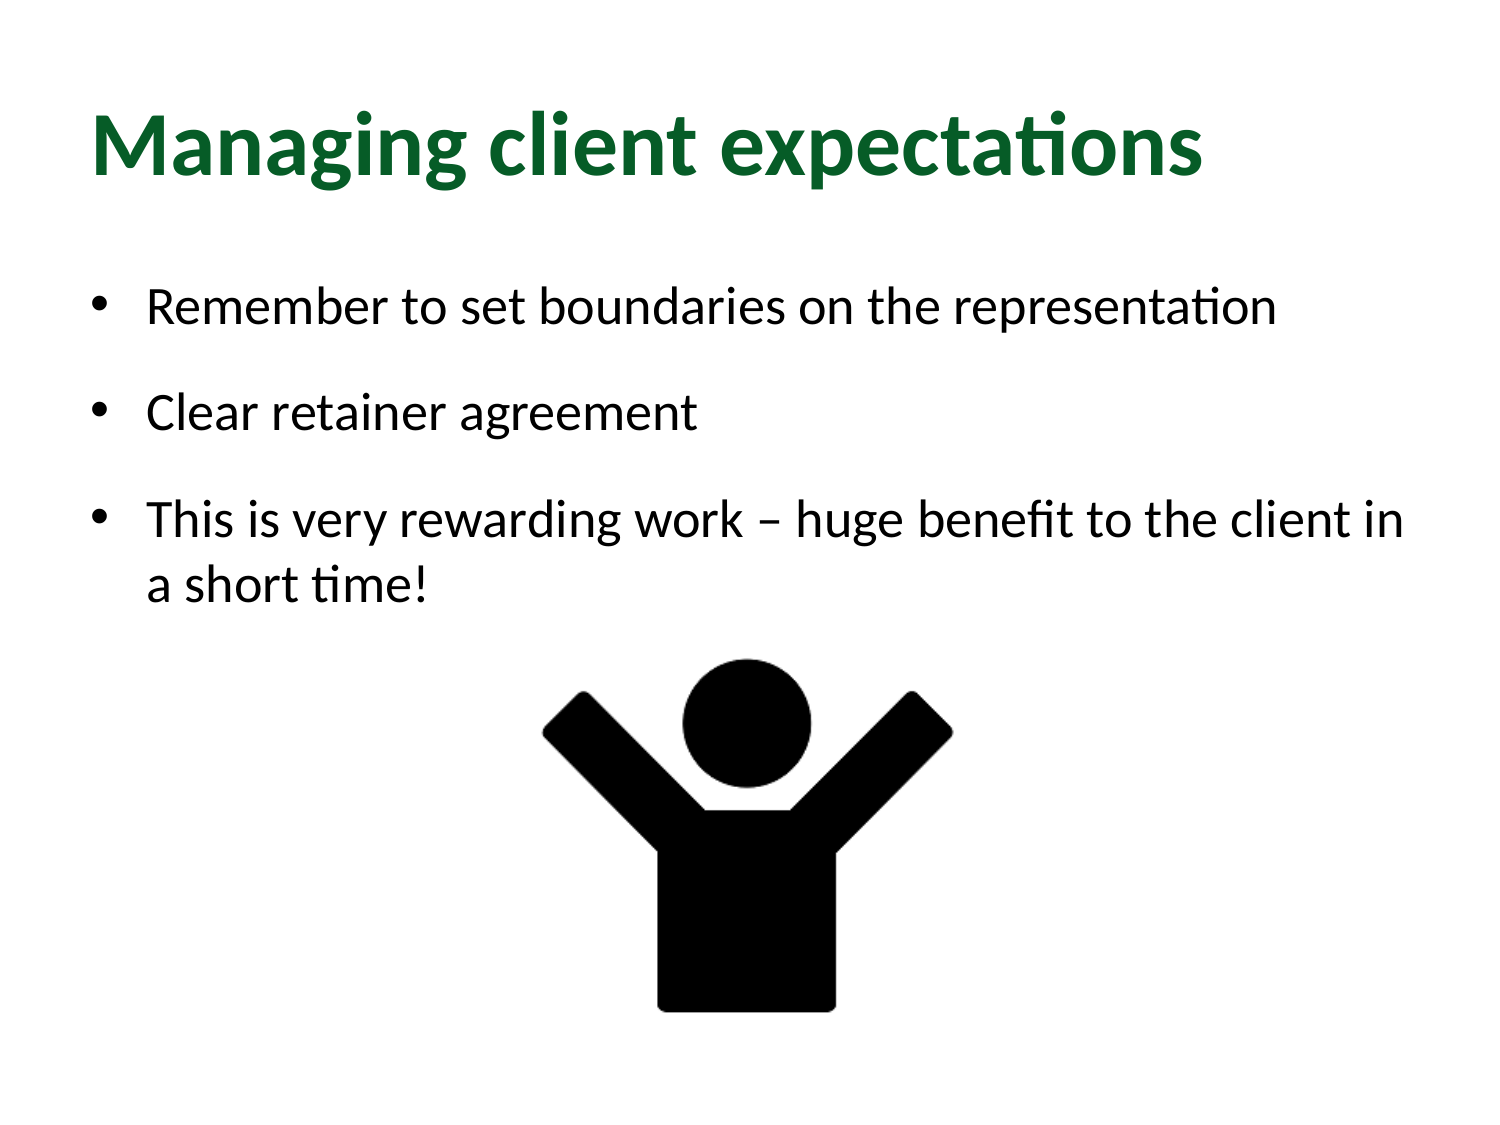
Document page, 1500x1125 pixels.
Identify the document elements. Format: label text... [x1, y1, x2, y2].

picture [512, 599, 982, 1069]
title Managing client expectations [75, 45, 1425, 233]
list Remember to set boundaries on the representation Clear retainer agreement This is very rewarding work – huge benefit to the client in a short time! [75, 262, 1425, 1038]
